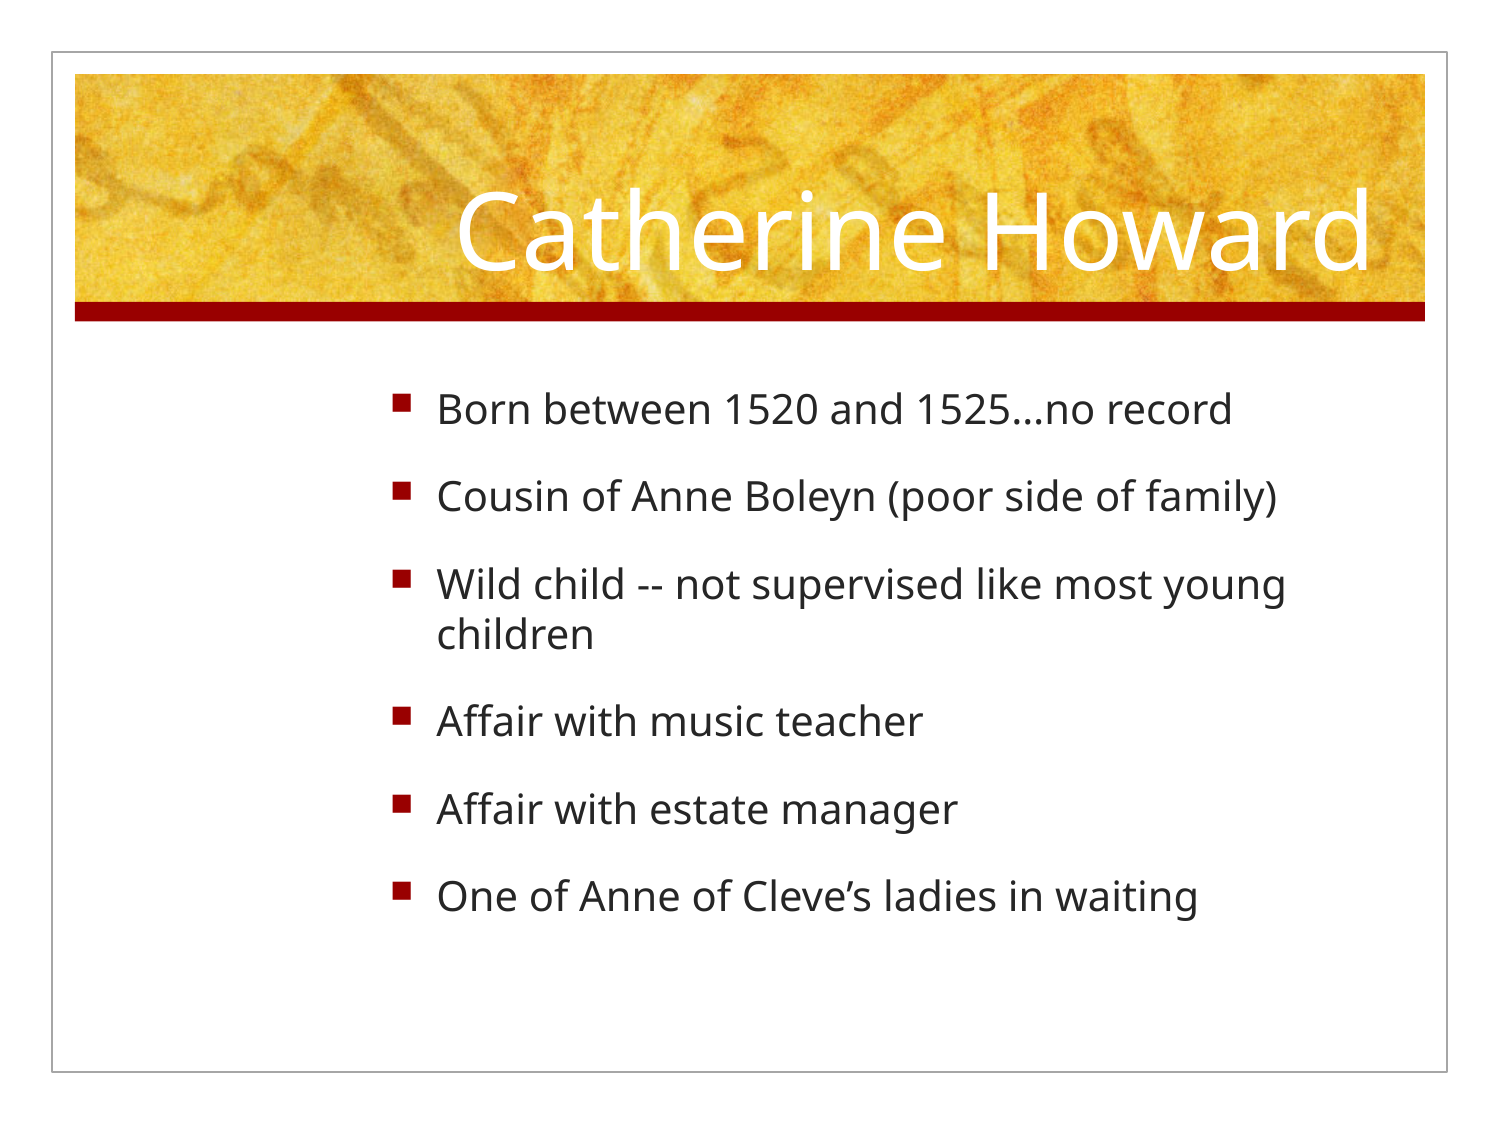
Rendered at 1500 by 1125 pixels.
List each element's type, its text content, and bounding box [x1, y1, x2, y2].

list Born between 1520 and 1525…no record Cousin of Anne Boleyn (poor side of family) Wild child -- not supervised like most young children Affair with music teacher Affair with estate manager One of Anne of Cleve’s ladies in waiting [375, 375, 1392, 1005]
title Catherine Howard [108, 74, 1392, 292]
picture [75, 74, 1425, 301]
